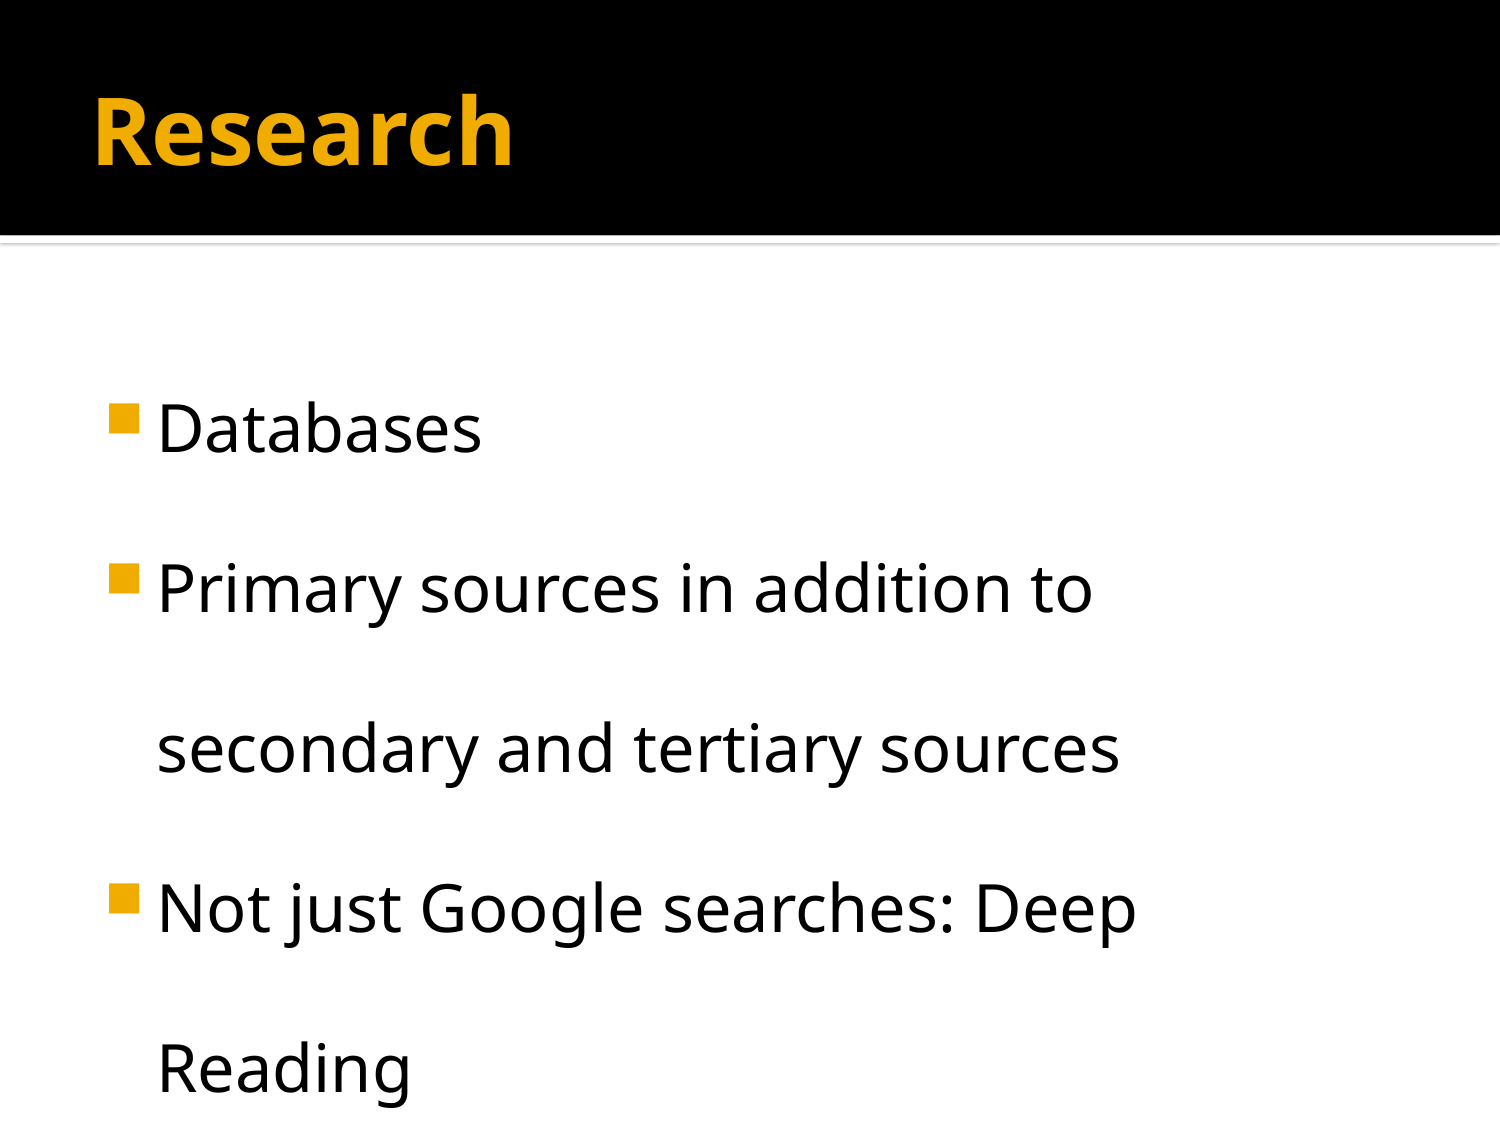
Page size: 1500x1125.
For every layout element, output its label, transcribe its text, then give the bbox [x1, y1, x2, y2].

title Research [75, 25, 1425, 231]
list Databases Primary sources in addition to secondary and tertiary sources Not just Google searches: Deep Reading [75, 291, 1425, 1050]
